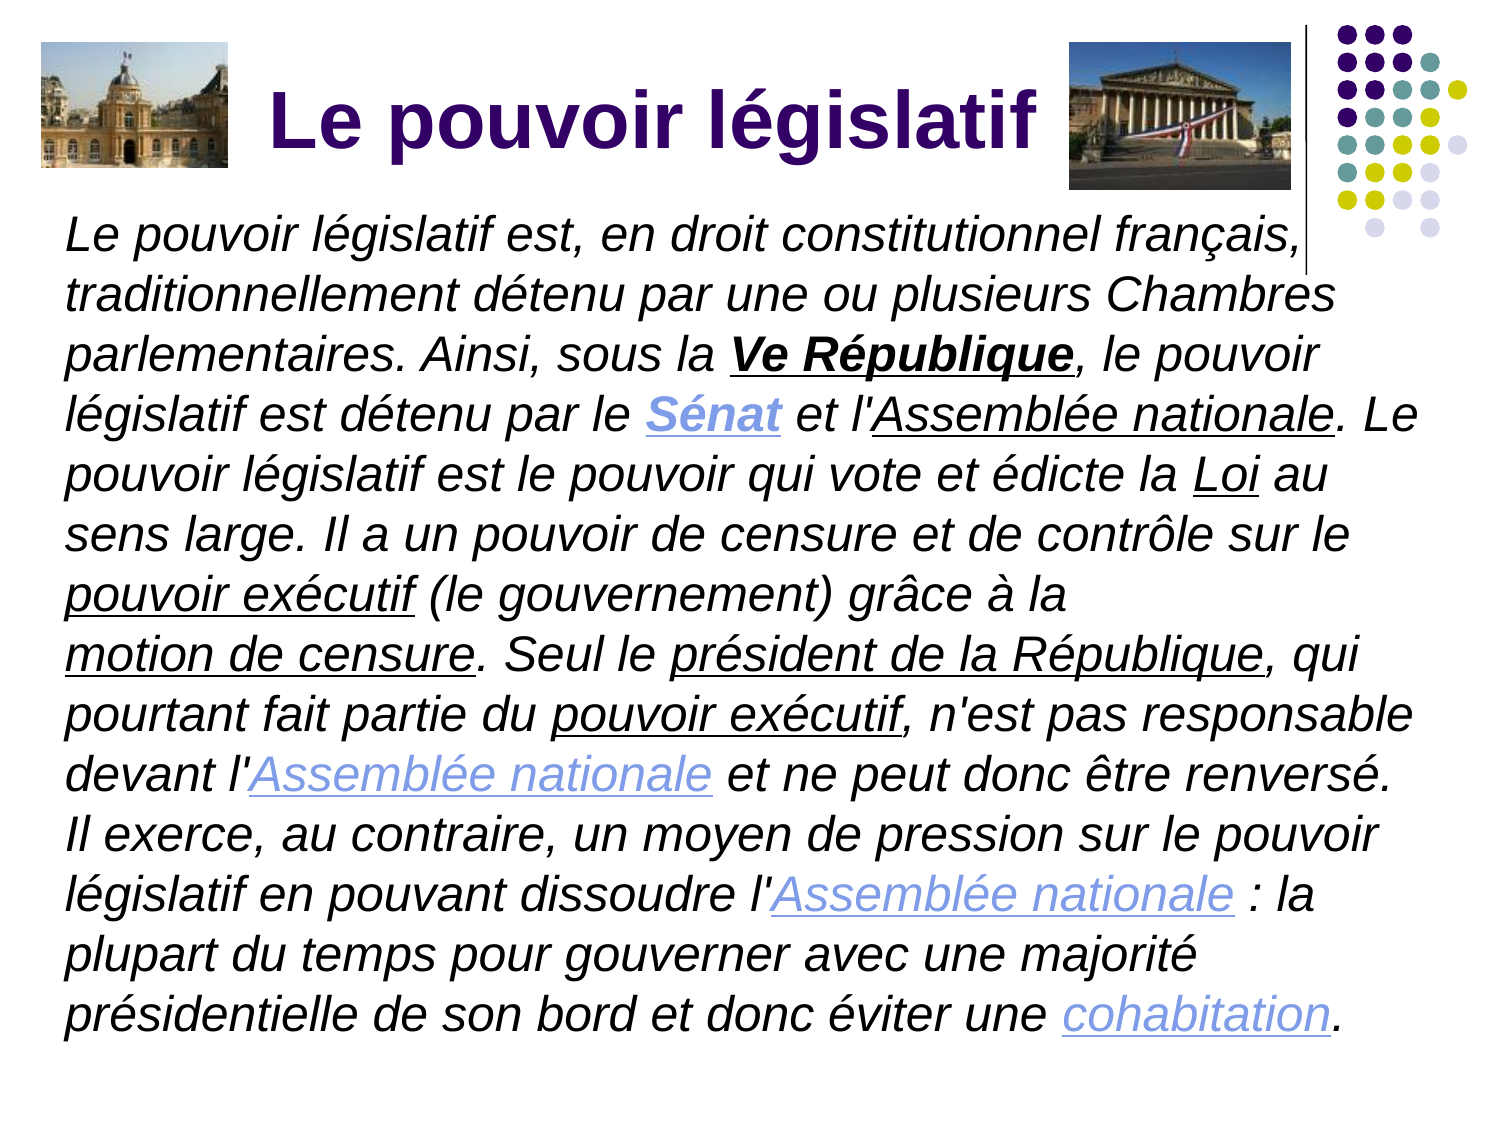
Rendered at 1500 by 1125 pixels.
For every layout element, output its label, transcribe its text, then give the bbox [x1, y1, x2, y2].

picture [40, 42, 228, 168]
text_box Le pouvoir législatif est, en droit constitutionnel français, traditionnellement détenu par une ou plusieurs Chambres parlementaires. Ainsi, sous la Ve République, le pouvoir législatif est détenu par le Sénat et l'Assemblée nationale. Le pouvoir législatif est le pouvoir qui vote et édicte la Loi au sens large. Il a un pouvoir de censure et de contrôle sur le pouvoir exécutif (le gouvernement) grâce à la motion de censure. Seul le président de la République, qui pourtant fait partie du pouvoir exécutif, n'est pas responsable devant l'Assemblée nationale et ne peut donc être renversé. Il exerce, au contraire, un moyen de pression sur le pouvoir législatif en pouvant dissoudre l'Assemblée nationale : la plupart du temps pour gouverner avec une majorité présidentielle de son bord et donc éviter une cohabitation. [64, 201, 1424, 1050]
title Le pouvoir législatif [253, 54, 1063, 173]
picture [1068, 42, 1292, 190]
